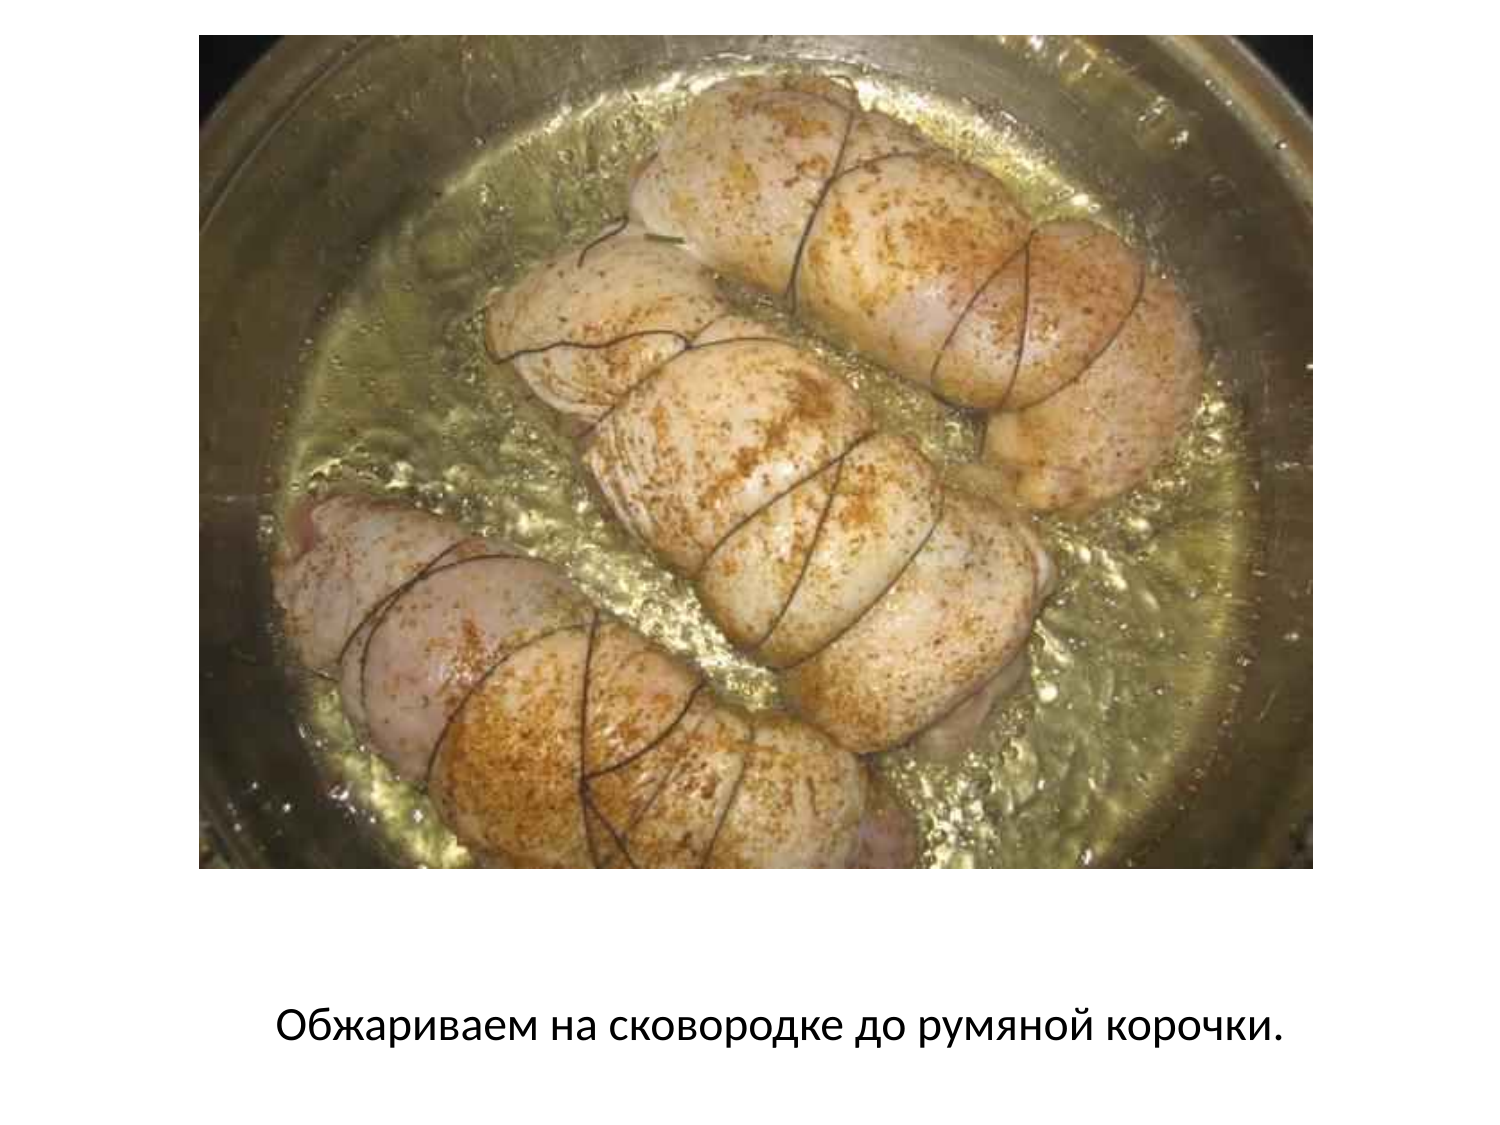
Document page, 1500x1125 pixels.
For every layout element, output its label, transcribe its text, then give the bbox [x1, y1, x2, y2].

picture [198, 34, 1313, 869]
title Обжариваем на сковородке до румяной корочки. [105, 984, 1456, 1125]
